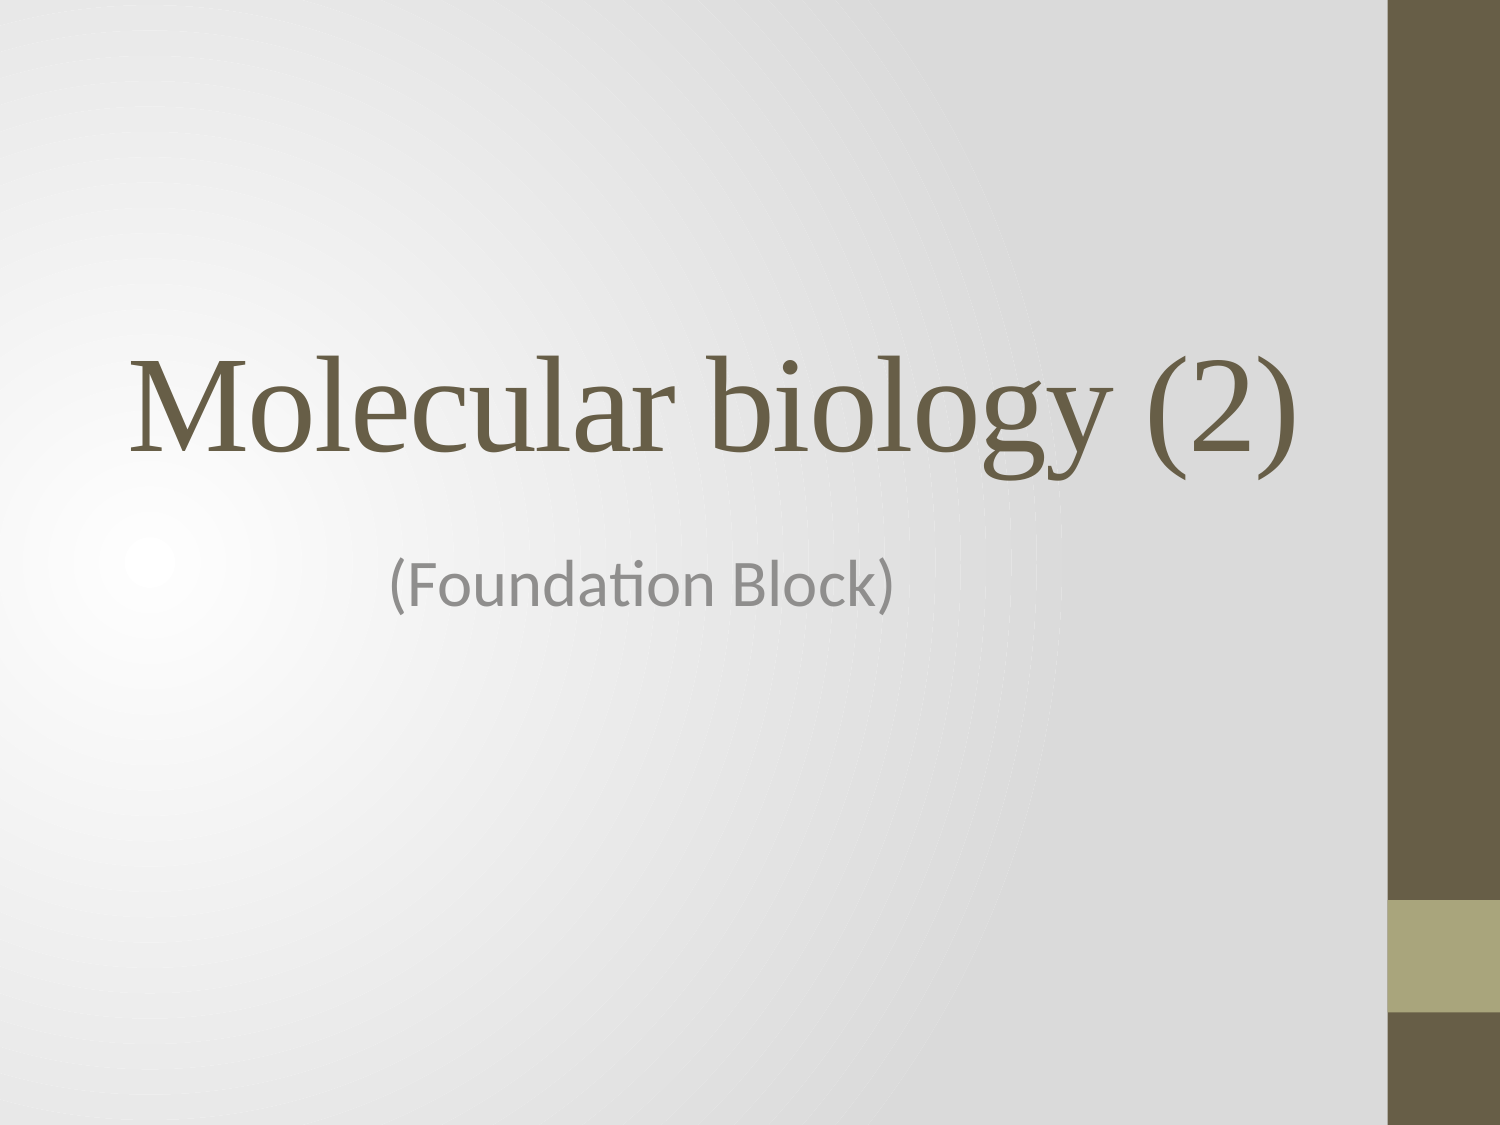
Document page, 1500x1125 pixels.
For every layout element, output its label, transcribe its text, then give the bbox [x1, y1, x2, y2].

title Molecular biology (2) [112, 60, 1350, 487]
subtitle (Foundation Block) [112, 532, 1173, 911]
